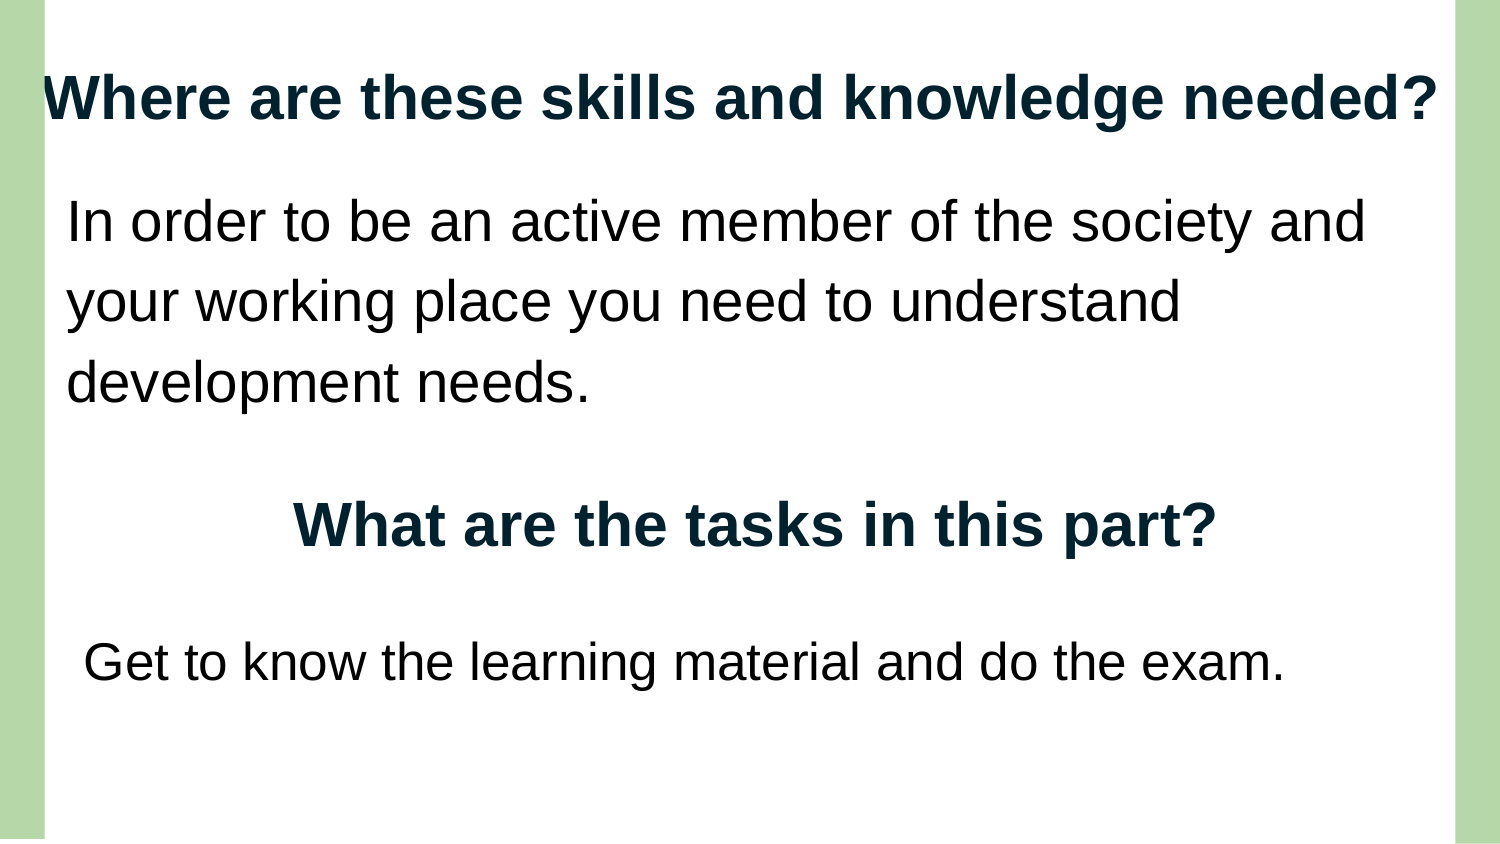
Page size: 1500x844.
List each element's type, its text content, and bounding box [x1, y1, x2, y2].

title What are the tasks in this part? [45, 457, 1455, 561]
text_box [0, 0, 45, 839]
list Get to know the learning material and do the exam. [68, 603, 1431, 707]
title Where are these skills and knowledge needed? [45, 30, 1455, 134]
list In order to be an active member of the society and your working place you need to understand development needs. [51, 157, 1449, 422]
text_box [1455, 0, 1500, 844]
